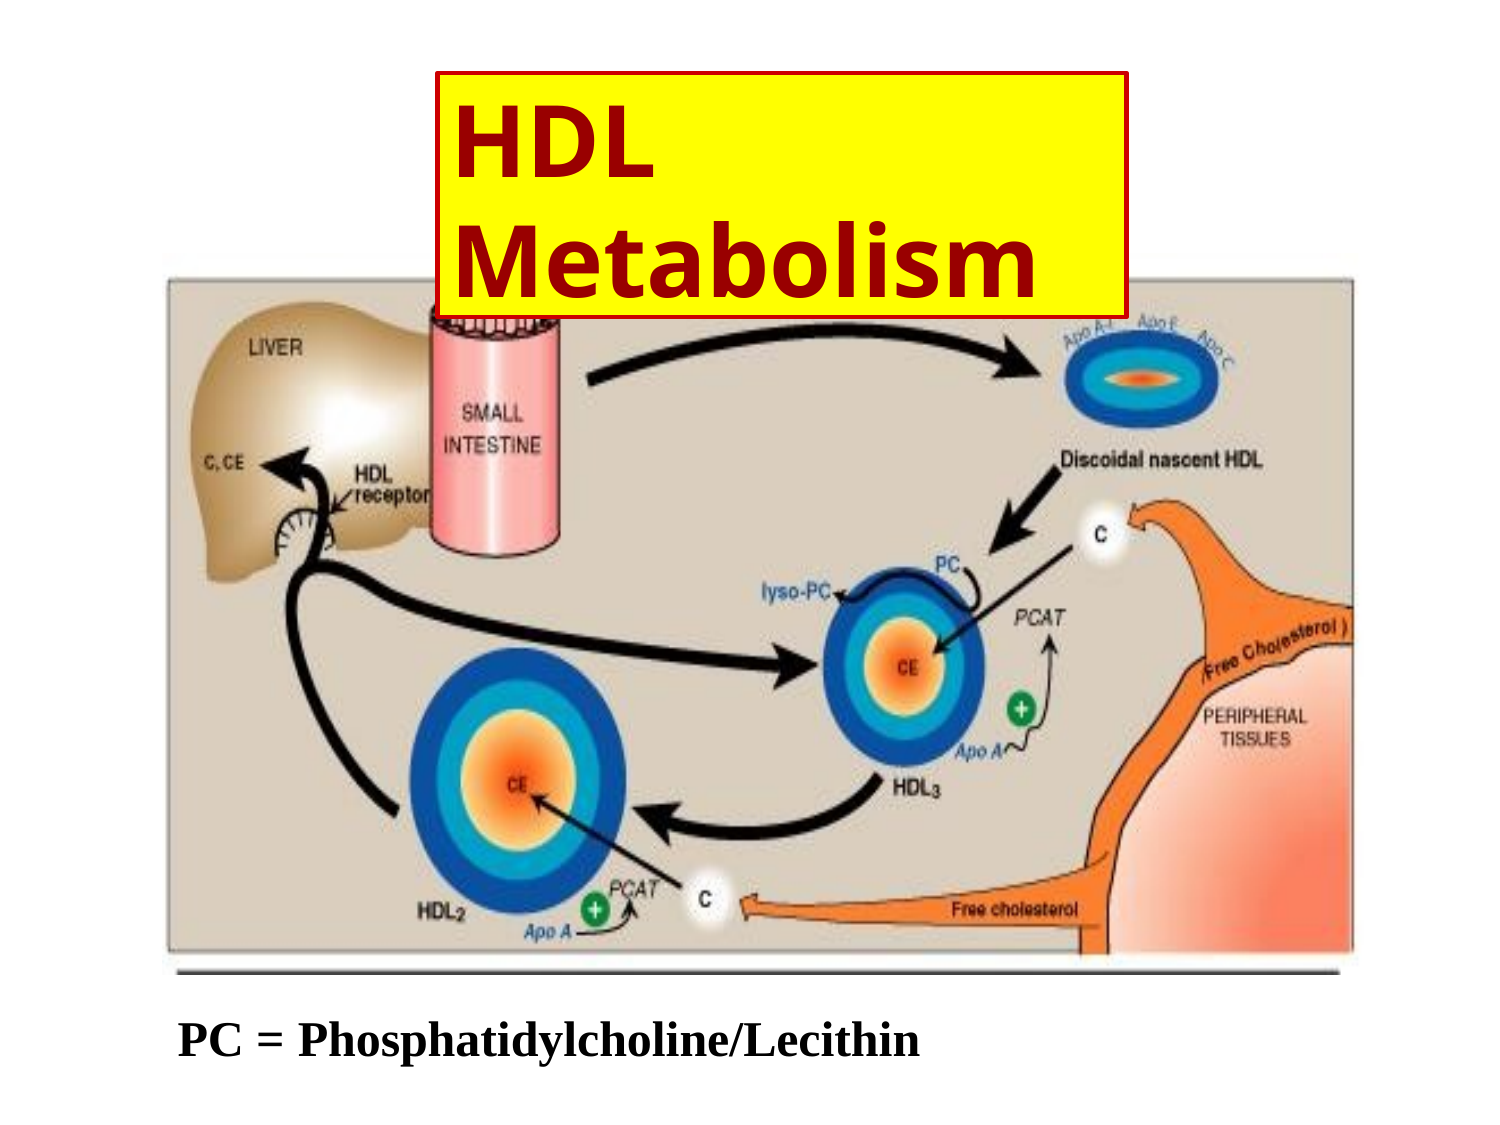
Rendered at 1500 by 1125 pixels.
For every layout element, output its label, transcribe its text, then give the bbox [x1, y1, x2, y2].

text_box PC = Phosphatidylcholine/Lecithin [175, 1005, 925, 1067]
title HDL Metabolism [437, 72, 1127, 318]
picture [162, 253, 1375, 975]
